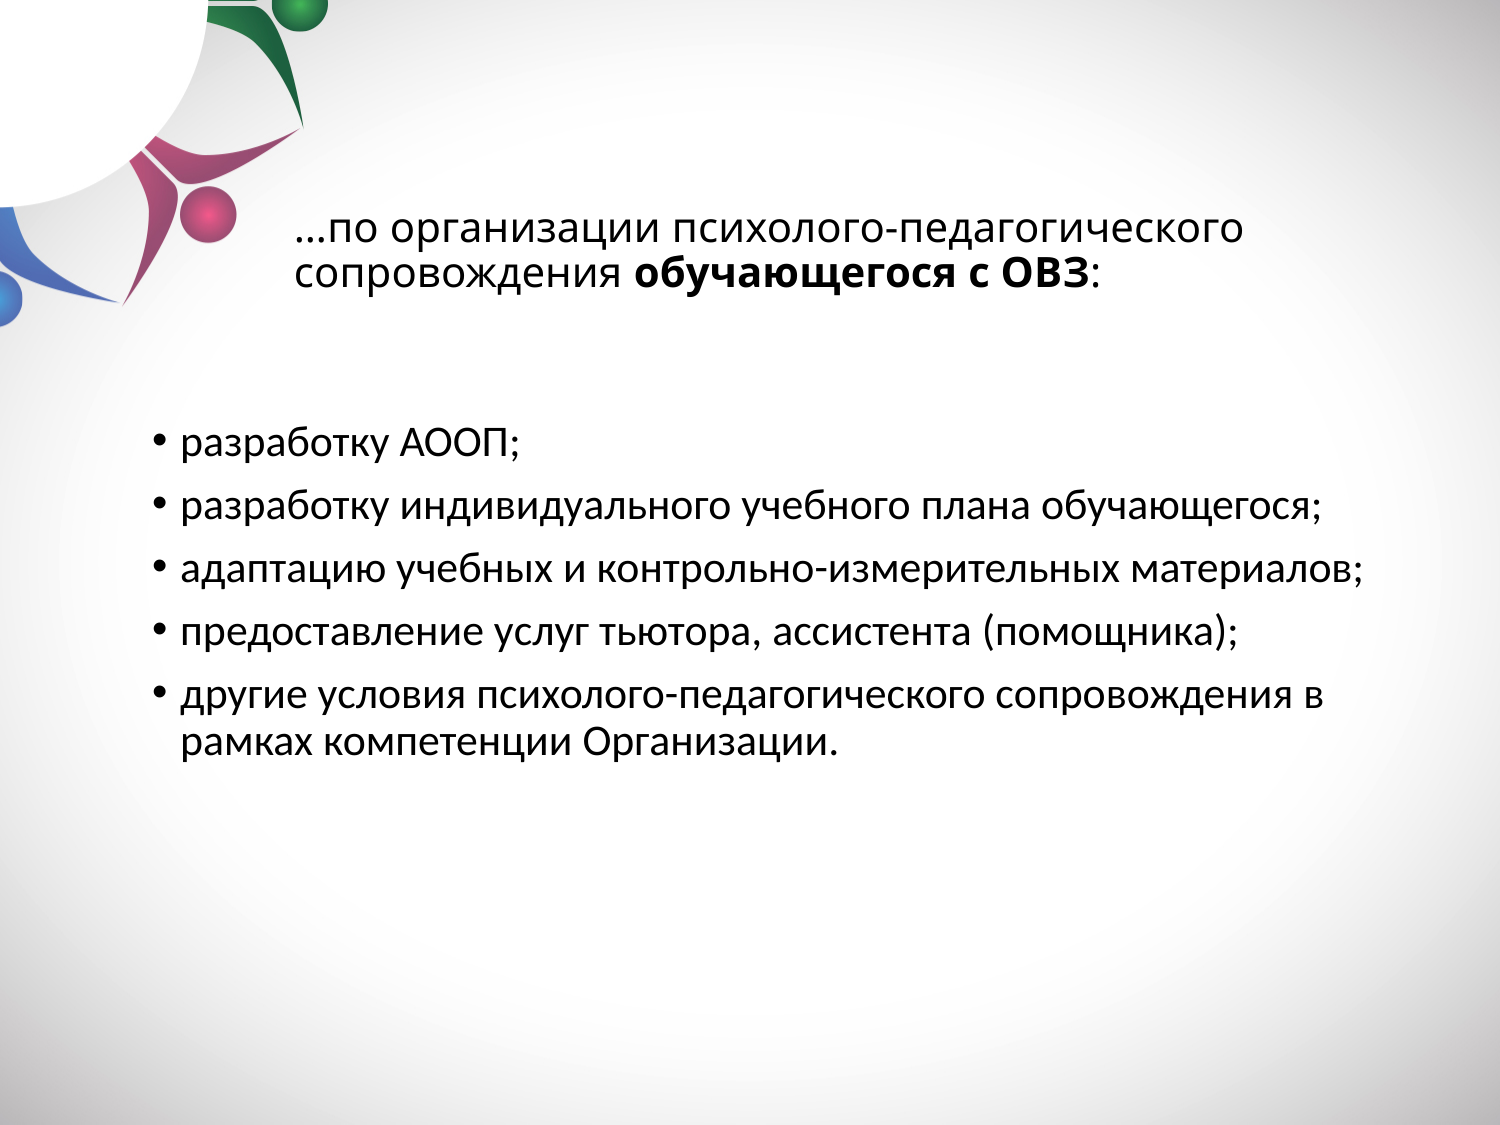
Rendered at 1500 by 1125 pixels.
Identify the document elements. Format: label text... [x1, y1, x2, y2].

title …по организации психолого-педагогического сопровождения обучающегося с ОВЗ: [279, 198, 1376, 356]
list разработку АООП; разработку индивидуального учебного плана обучающегося; адаптацию учебных и контрольно-измерительных материалов; предоставление услуг тьютора, ассистента (помощника); другие условия психолого-педагогического сопровождения в рамках компетенции Организации. [137, 411, 1431, 1125]
picture [0, 0, 1500, 1125]
